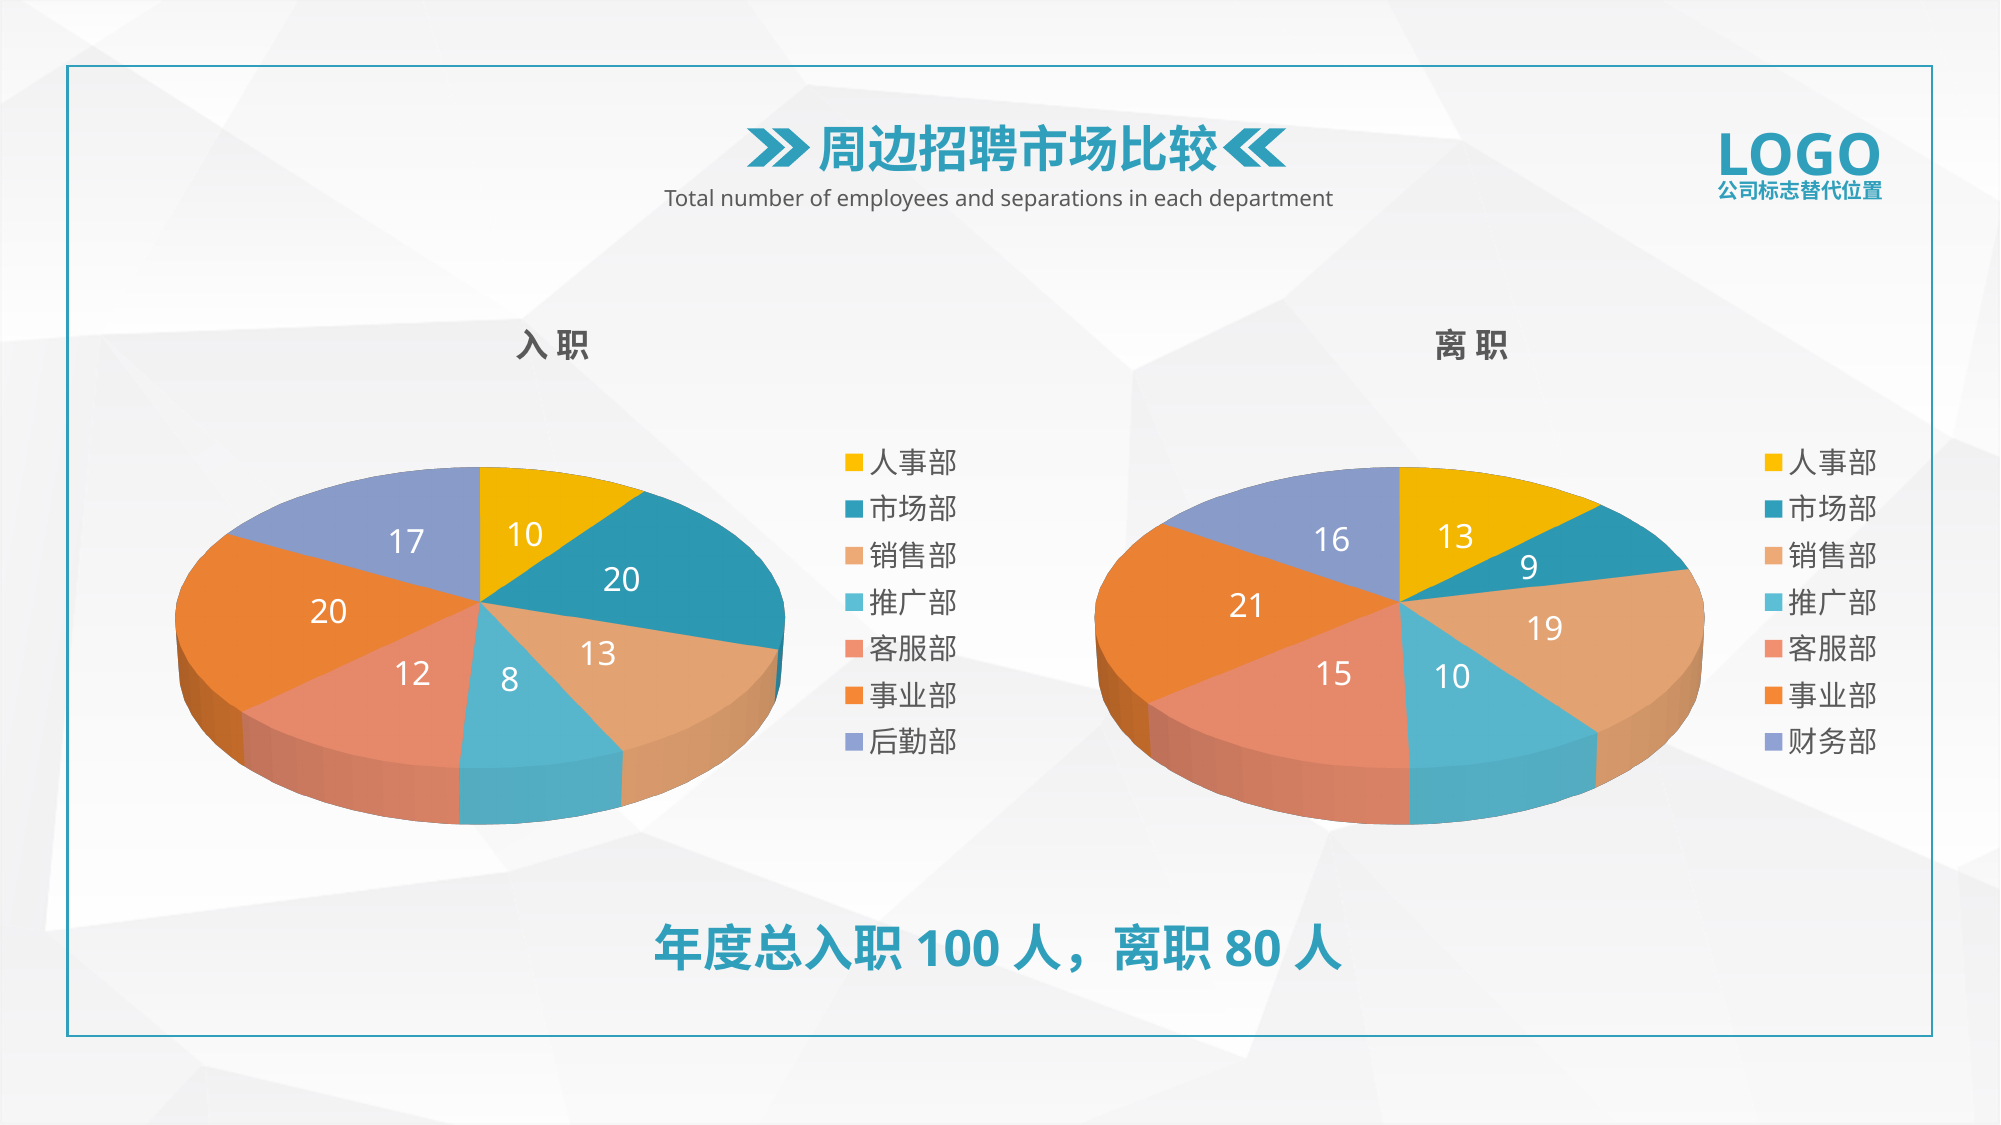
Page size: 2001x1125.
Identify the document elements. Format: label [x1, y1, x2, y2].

picture [0, 0, 2000, 1125]
chart [1043, 289, 1900, 916]
text_box [66, 65, 1933, 1037]
text_box [746, 128, 1287, 167]
text_box [1701, 109, 1931, 212]
chart [123, 289, 981, 916]
